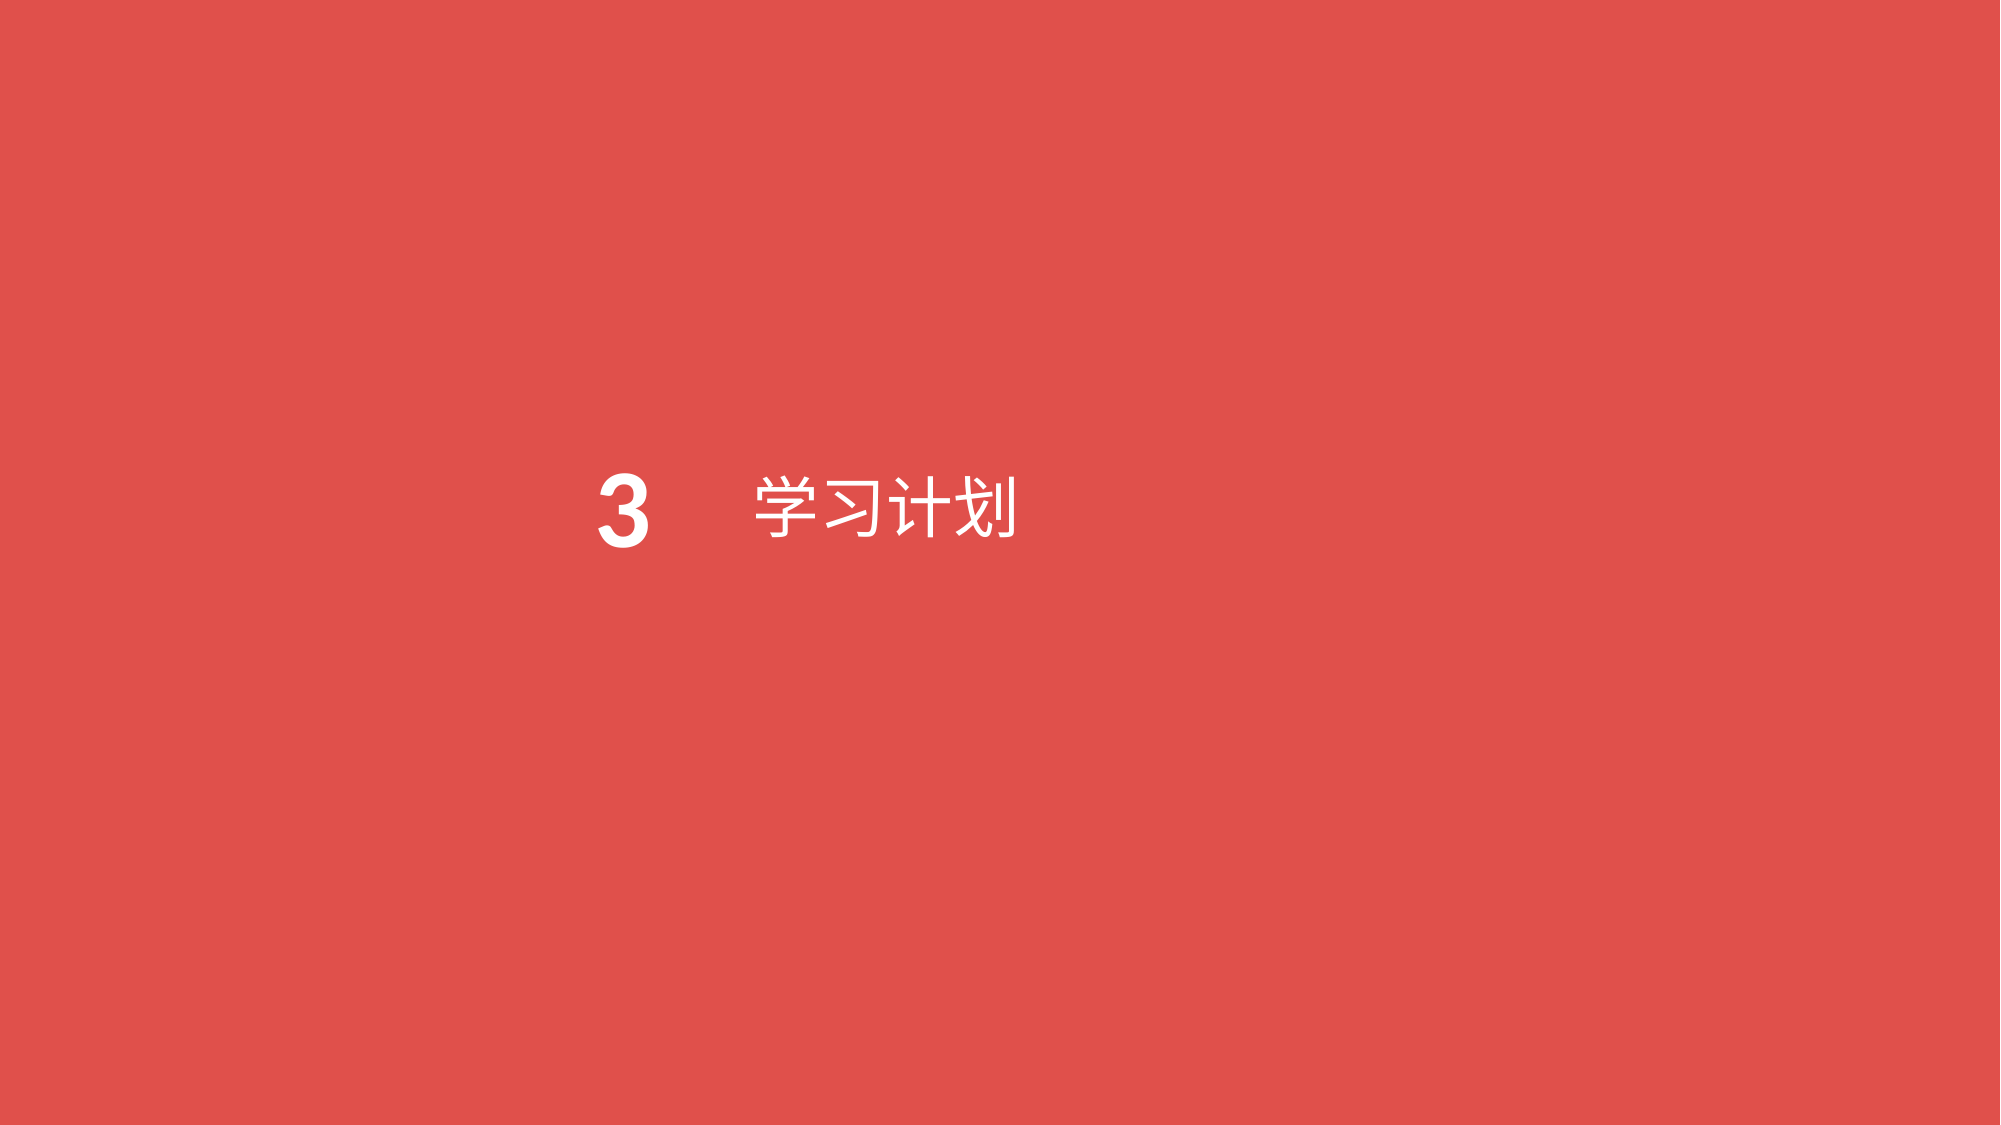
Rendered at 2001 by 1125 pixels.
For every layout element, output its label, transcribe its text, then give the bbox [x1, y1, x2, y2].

list 3 [580, 448, 667, 574]
list 学习计划 [738, 448, 1460, 574]
